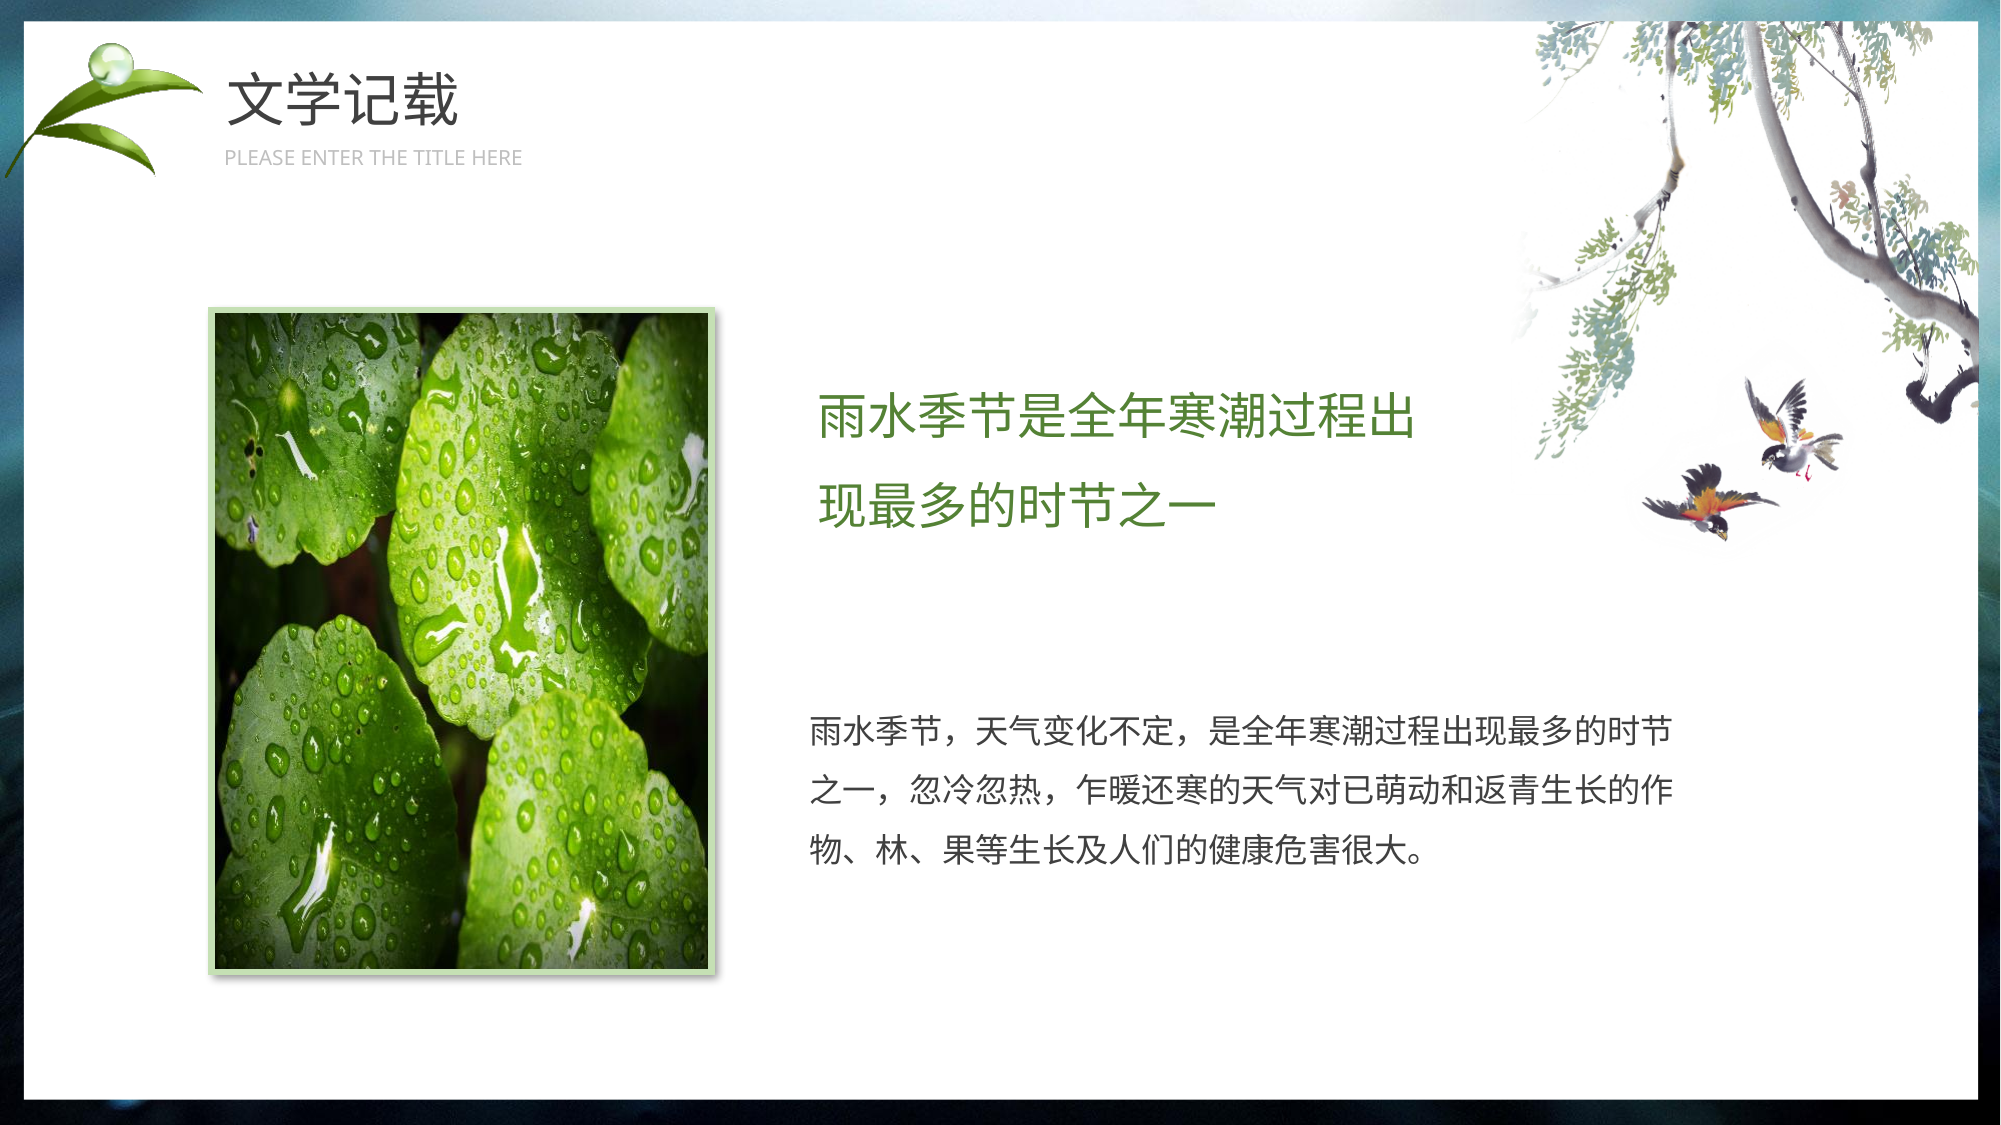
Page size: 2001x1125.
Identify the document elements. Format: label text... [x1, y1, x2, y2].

text_box 文学记载 [211, 55, 552, 132]
picture [0, 0, 2001, 1125]
text_box [211, 309, 713, 973]
text_box 雨水季节，天气变化不定，是全年寒潮过程出现最多的时节之一，忽冷忽热，乍暖还寒的天气对已萌动和返青生长的作物、林、果等生长及人们的健康危害很大。 [794, 682, 1722, 877]
text_box 雨水季节是全年寒潮过程出现最多的时节之一 [803, 347, 1258, 543]
text_box PLEASE ENTER THE TITLE HERE [209, 132, 583, 177]
